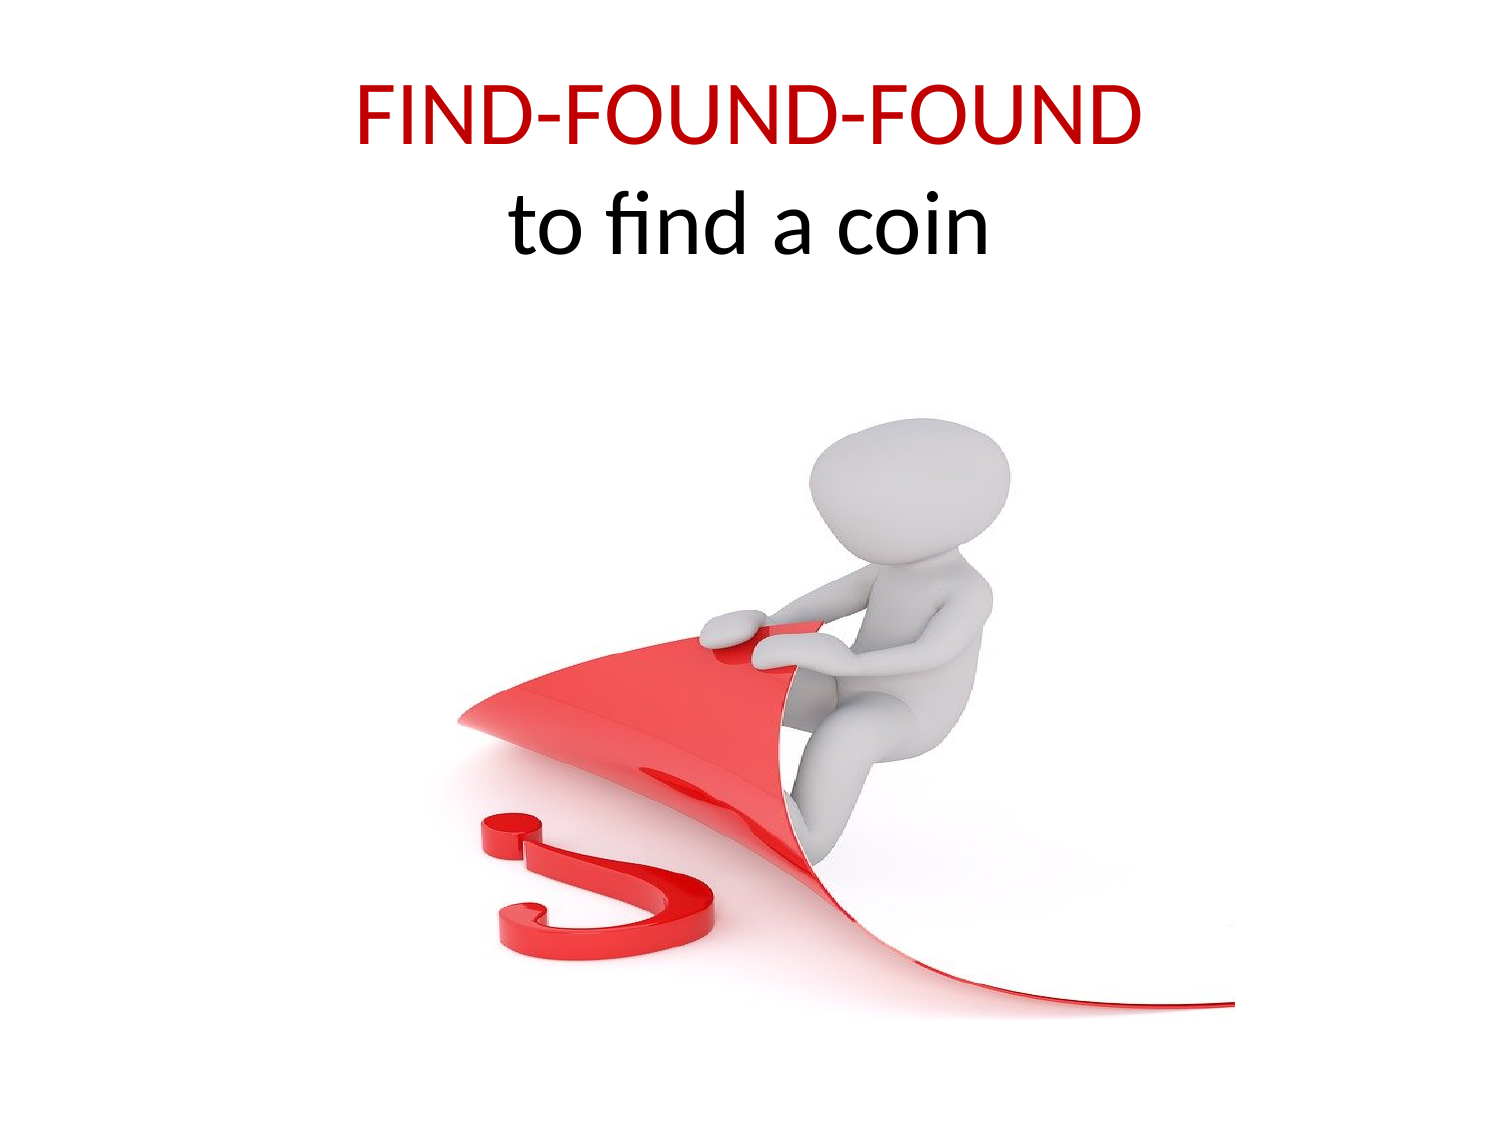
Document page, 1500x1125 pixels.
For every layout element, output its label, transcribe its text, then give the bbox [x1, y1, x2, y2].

title FIND-FOUND-FOUND to find a coin [112, 42, 1388, 284]
picture [371, 396, 1235, 1020]
